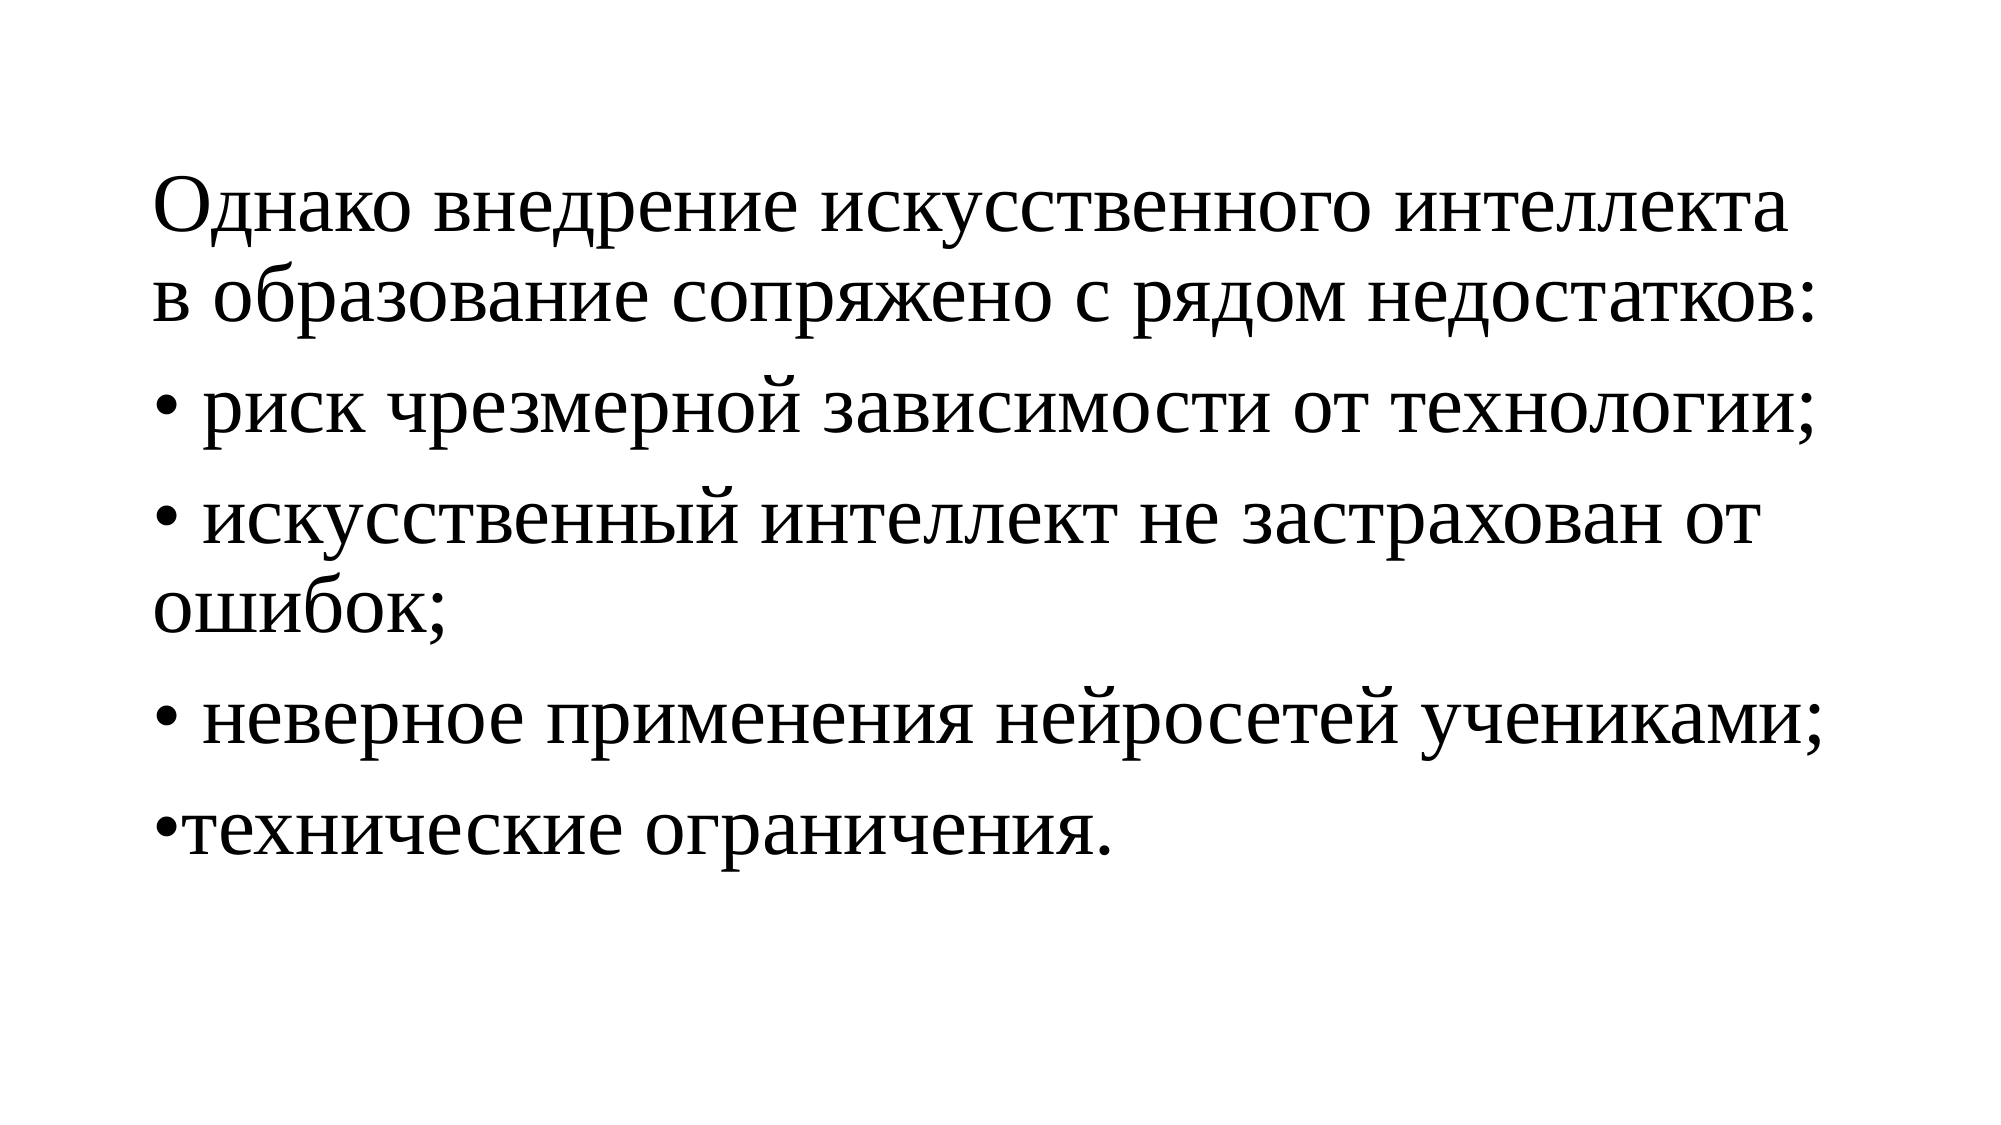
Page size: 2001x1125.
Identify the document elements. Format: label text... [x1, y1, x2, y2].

list Однако внедрение искусственного интеллекта в образование сопряжено с рядом недостатков: • риск чрезмерной зависимости от технологии; • искусственный интеллект не застрахован от ошибок; • неверное применения нейросетей учениками; •технические ограничения. [137, 152, 1863, 1014]
